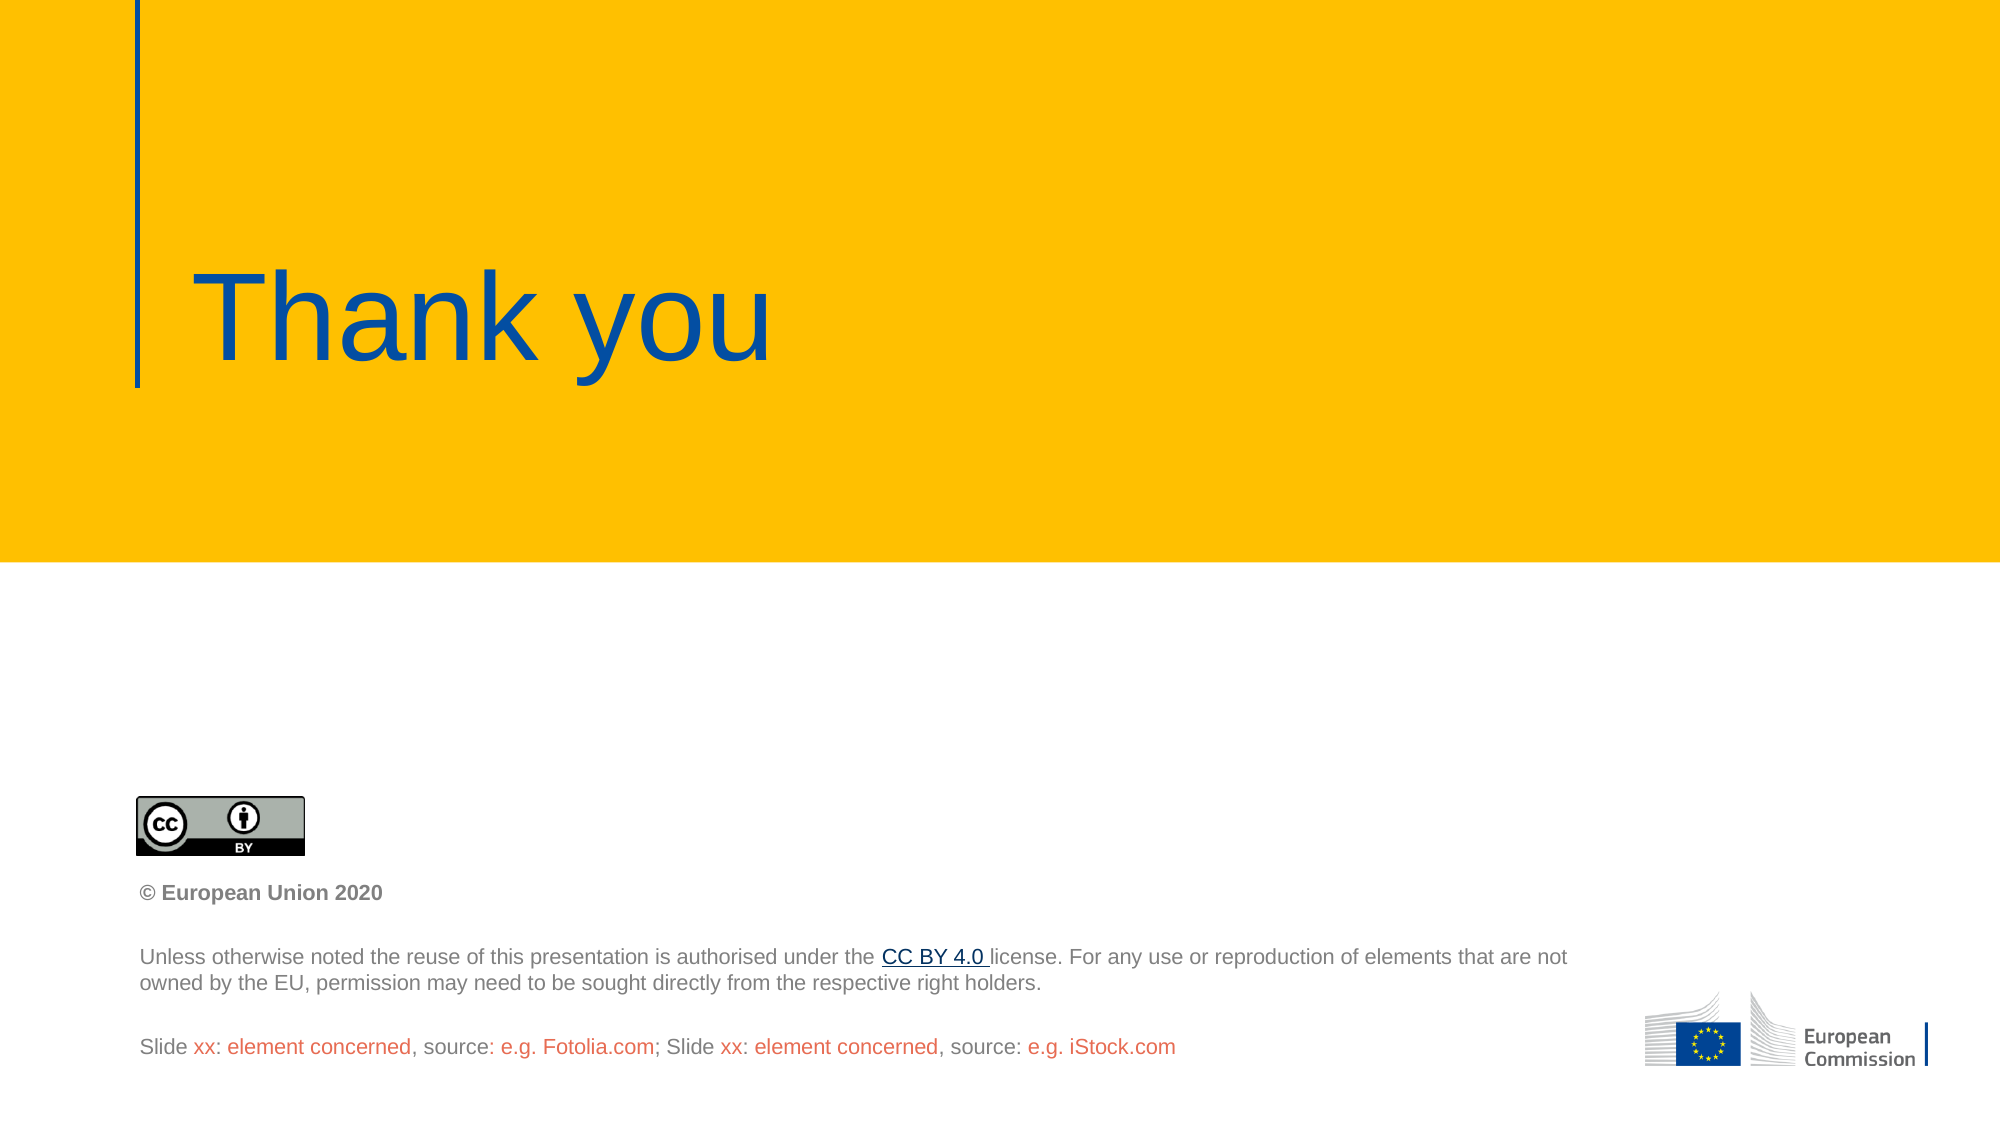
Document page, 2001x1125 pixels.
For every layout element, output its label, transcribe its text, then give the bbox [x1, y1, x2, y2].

subtitle © European Union 2020 Unless otherwise noted the reuse of this presentation is authorised under the CC BY 4.0 license. For any use or reproduction of elements that are not owned by the EU, permission may need to be sought directly from the respective right holders. Slide xx: element concerned, source: e.g. Fotolia.com; Slide xx: element concerned, source: e.g. iStock.com [124, 762, 1592, 1067]
picture [1645, 991, 1928, 1066]
picture [136, 796, 305, 856]
title Thank you [176, 184, 1843, 388]
